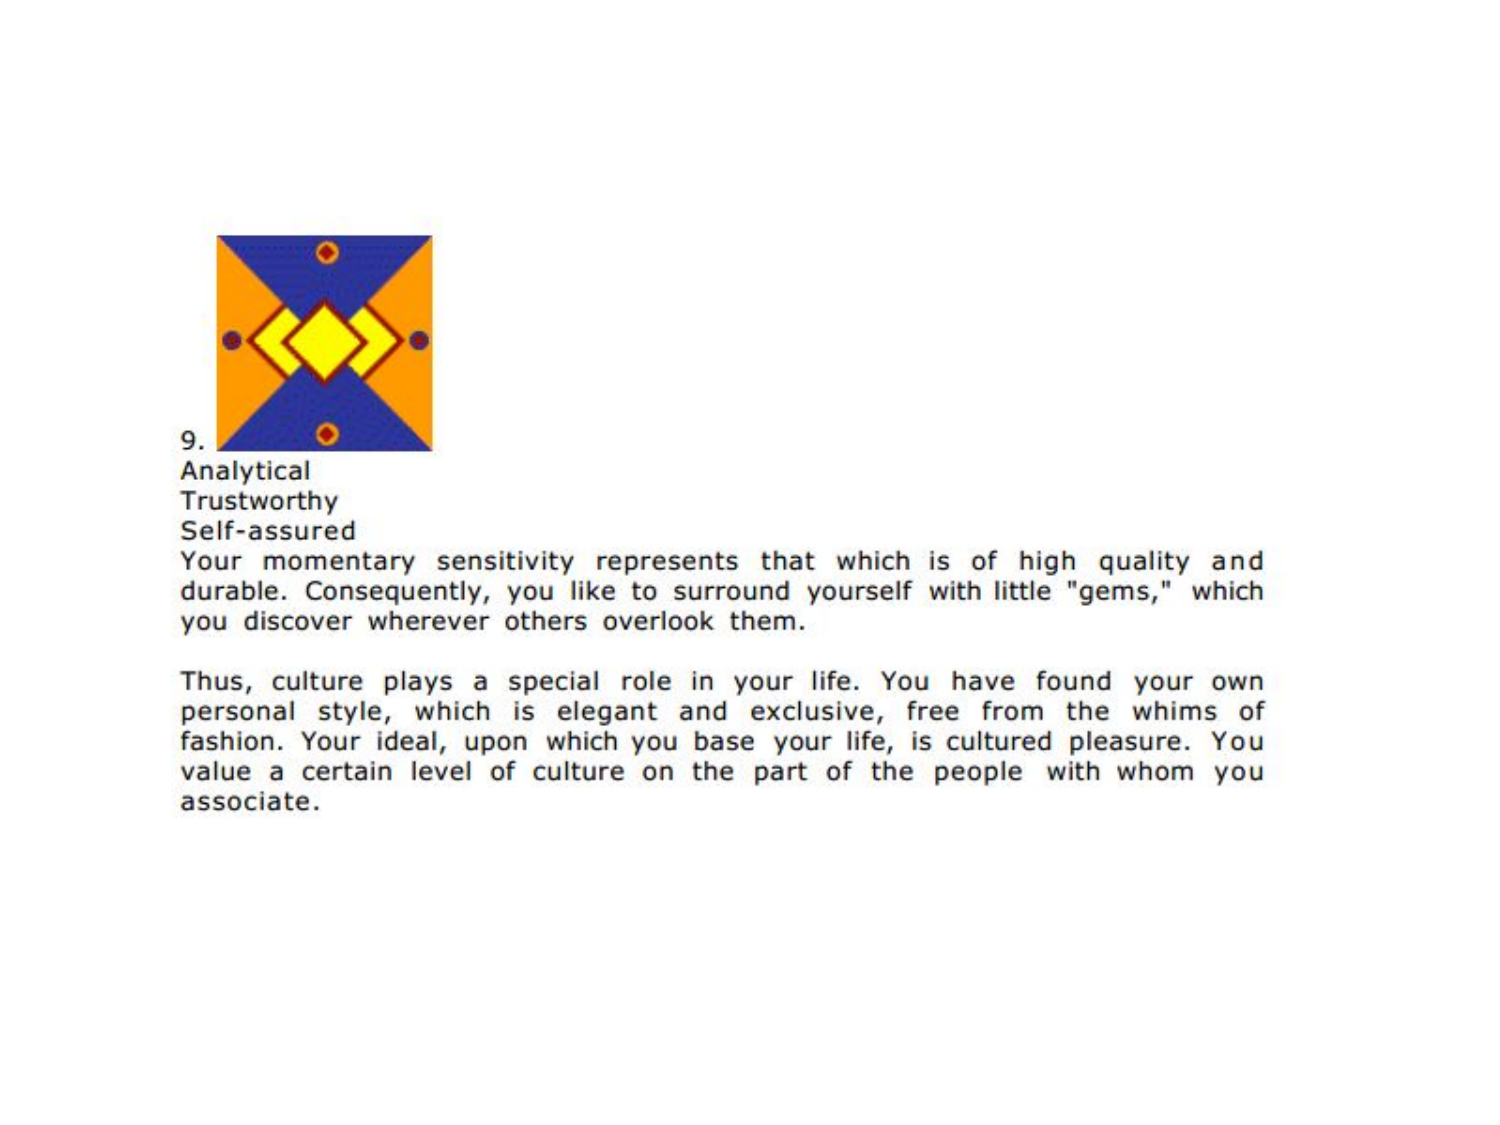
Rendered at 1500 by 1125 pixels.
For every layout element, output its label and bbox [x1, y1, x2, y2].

picture [112, 187, 1362, 880]
